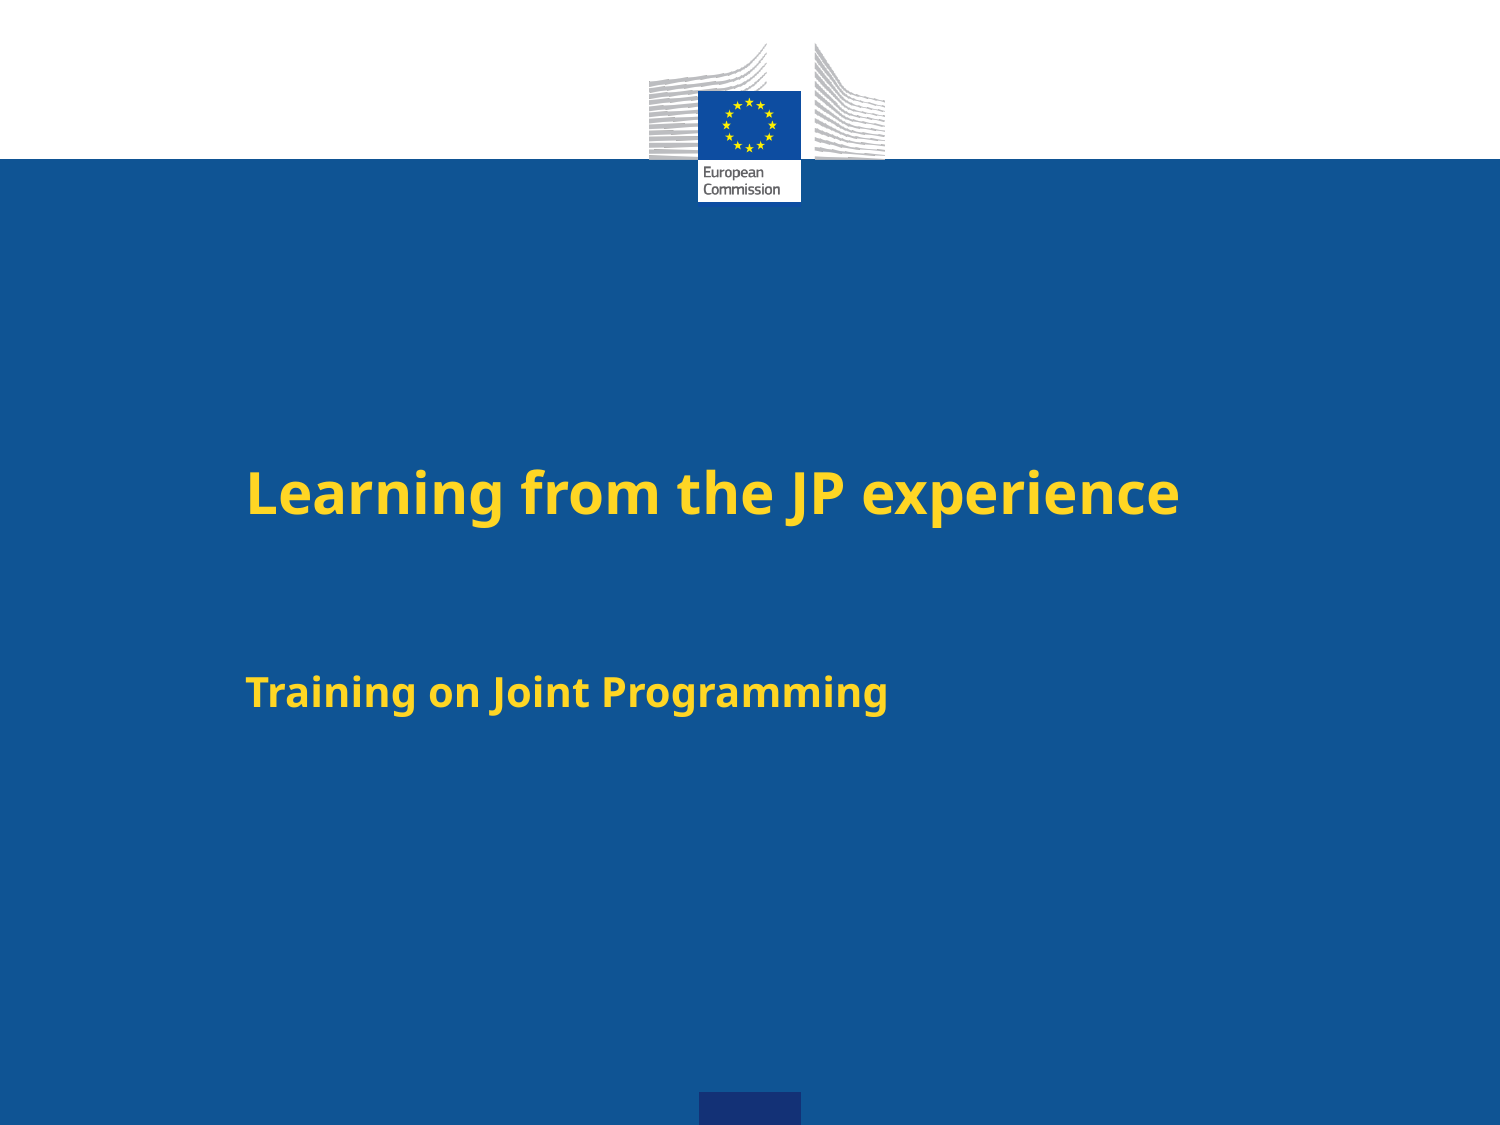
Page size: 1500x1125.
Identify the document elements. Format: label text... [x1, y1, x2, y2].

title Learning from the JP experience Training on Joint Programming [230, 338, 1471, 835]
